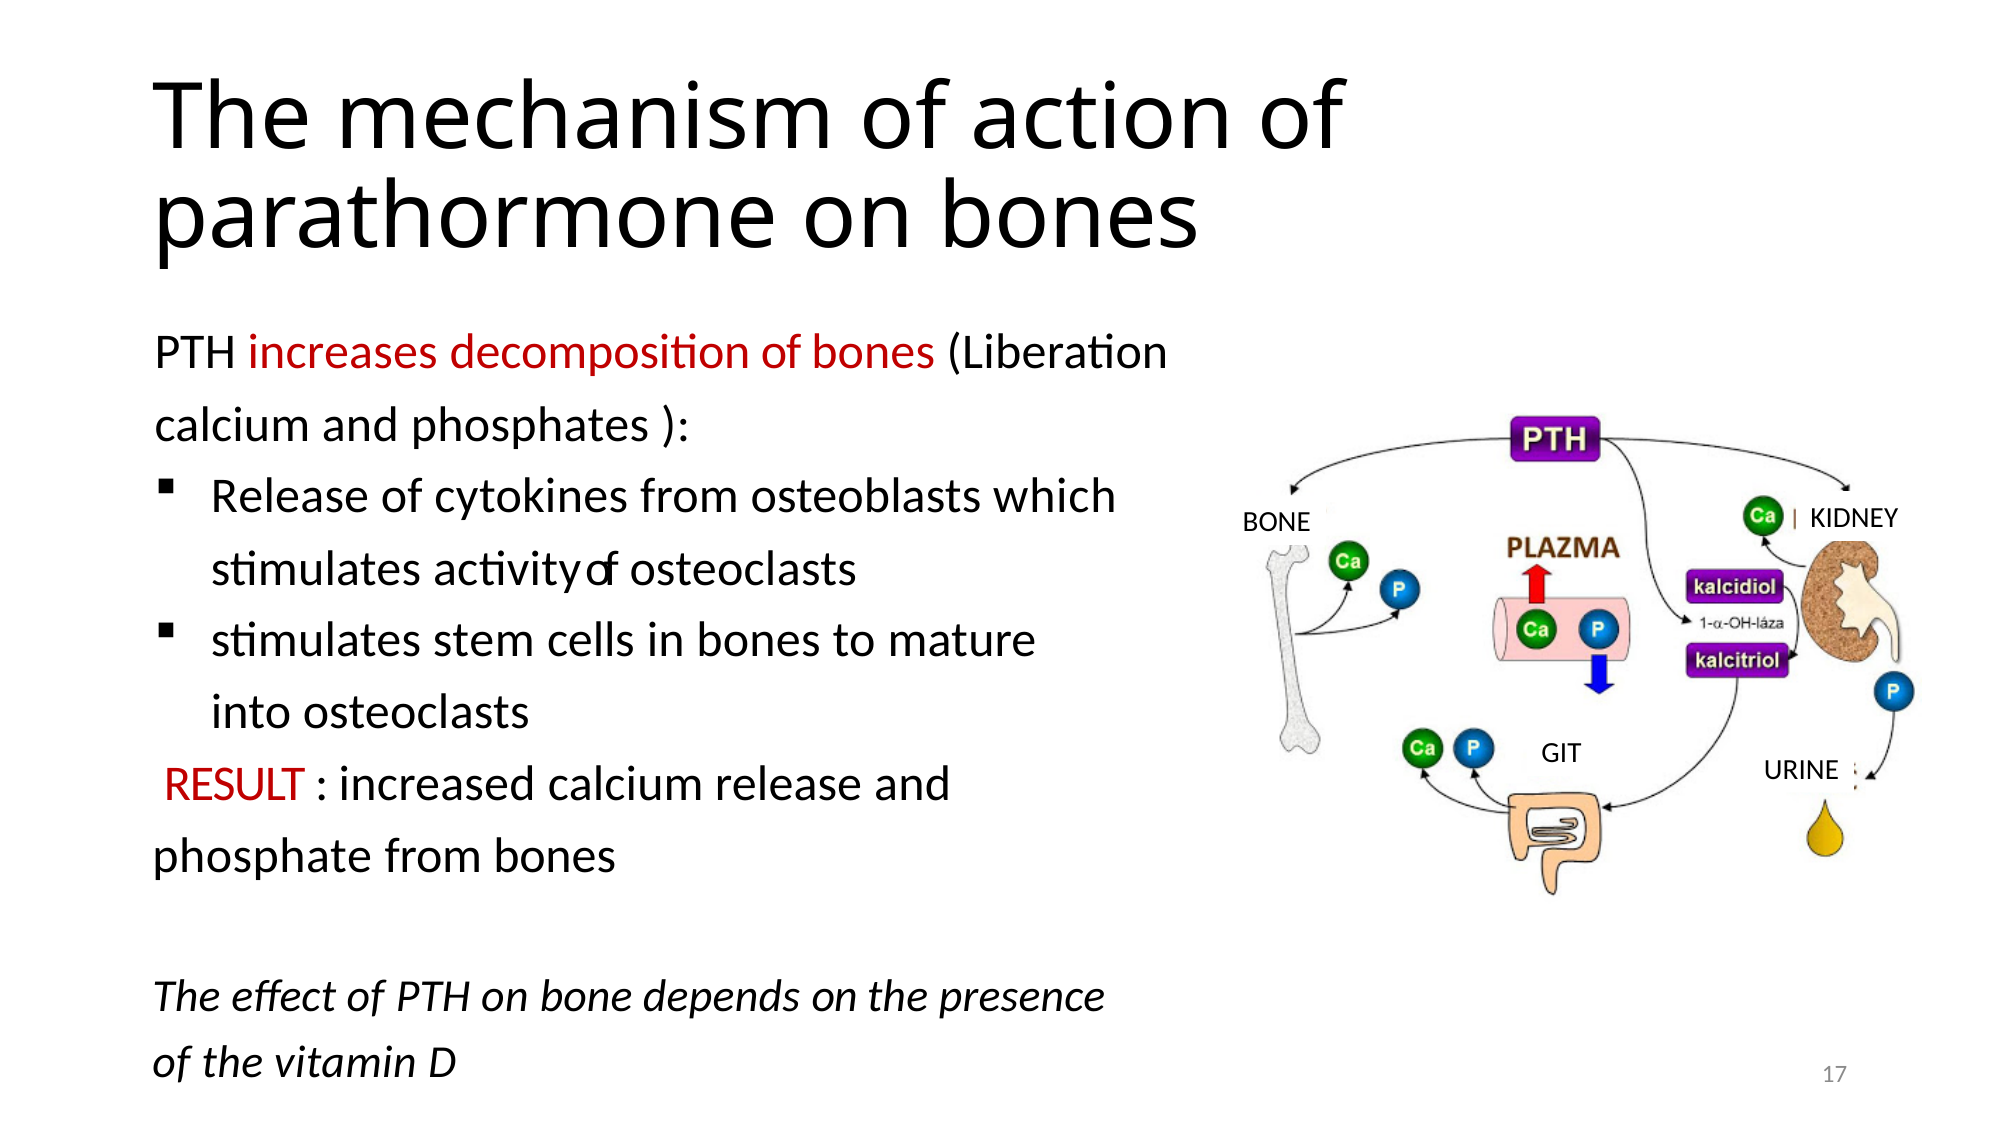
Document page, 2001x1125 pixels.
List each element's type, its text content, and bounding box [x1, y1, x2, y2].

list PTH increases decomposition of bones (Liberation calcium and phosphates ): Release of cytokines from osteoblasts which stimulates activity of osteoclasts stimulates stem cells in bones to mature into osteoclasts RESULT : increased calcium release and phosphate from bones The effect of PTH on bone depends on the presence of the vitamin D [137, 299, 1305, 1014]
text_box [1201, 390, 1921, 930]
slide_number 17 [1412, 1042, 1863, 1103]
title The mechanism of action of parathormone on bones [137, 59, 1863, 278]
